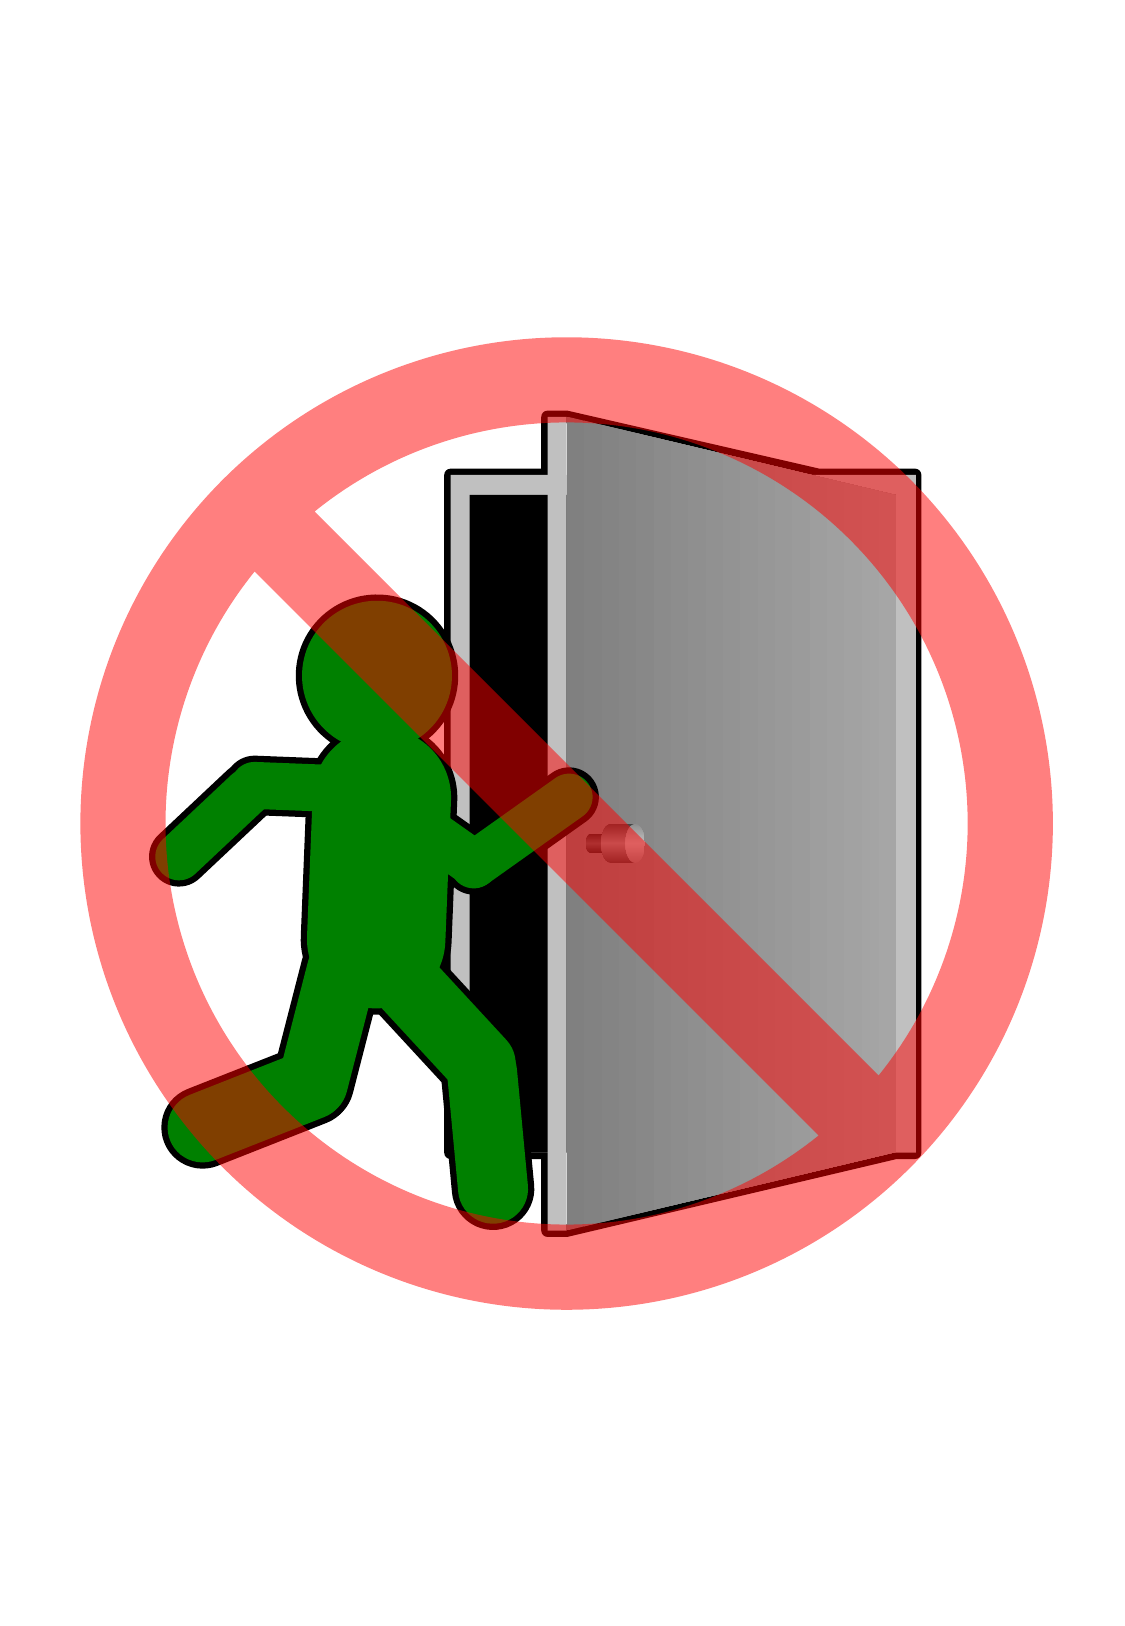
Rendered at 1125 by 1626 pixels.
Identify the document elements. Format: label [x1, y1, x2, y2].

text_box [80, 336, 1054, 1310]
